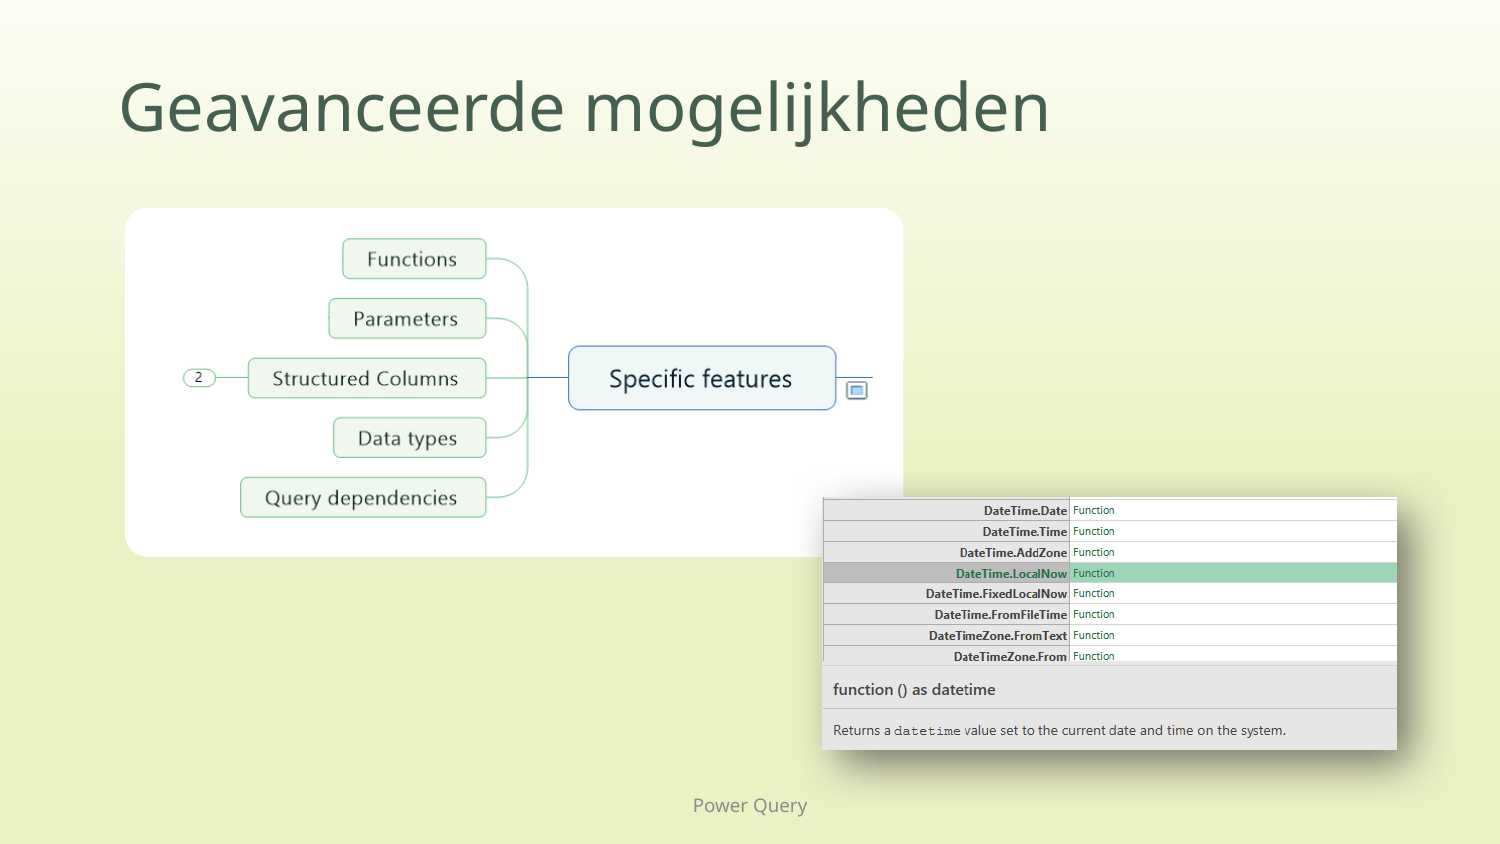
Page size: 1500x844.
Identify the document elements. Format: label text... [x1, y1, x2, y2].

picture [124, 207, 1398, 750]
footer Power Query [496, 782, 1004, 827]
title Geavanceerde mogelijkheden [103, 44, 1397, 176]
